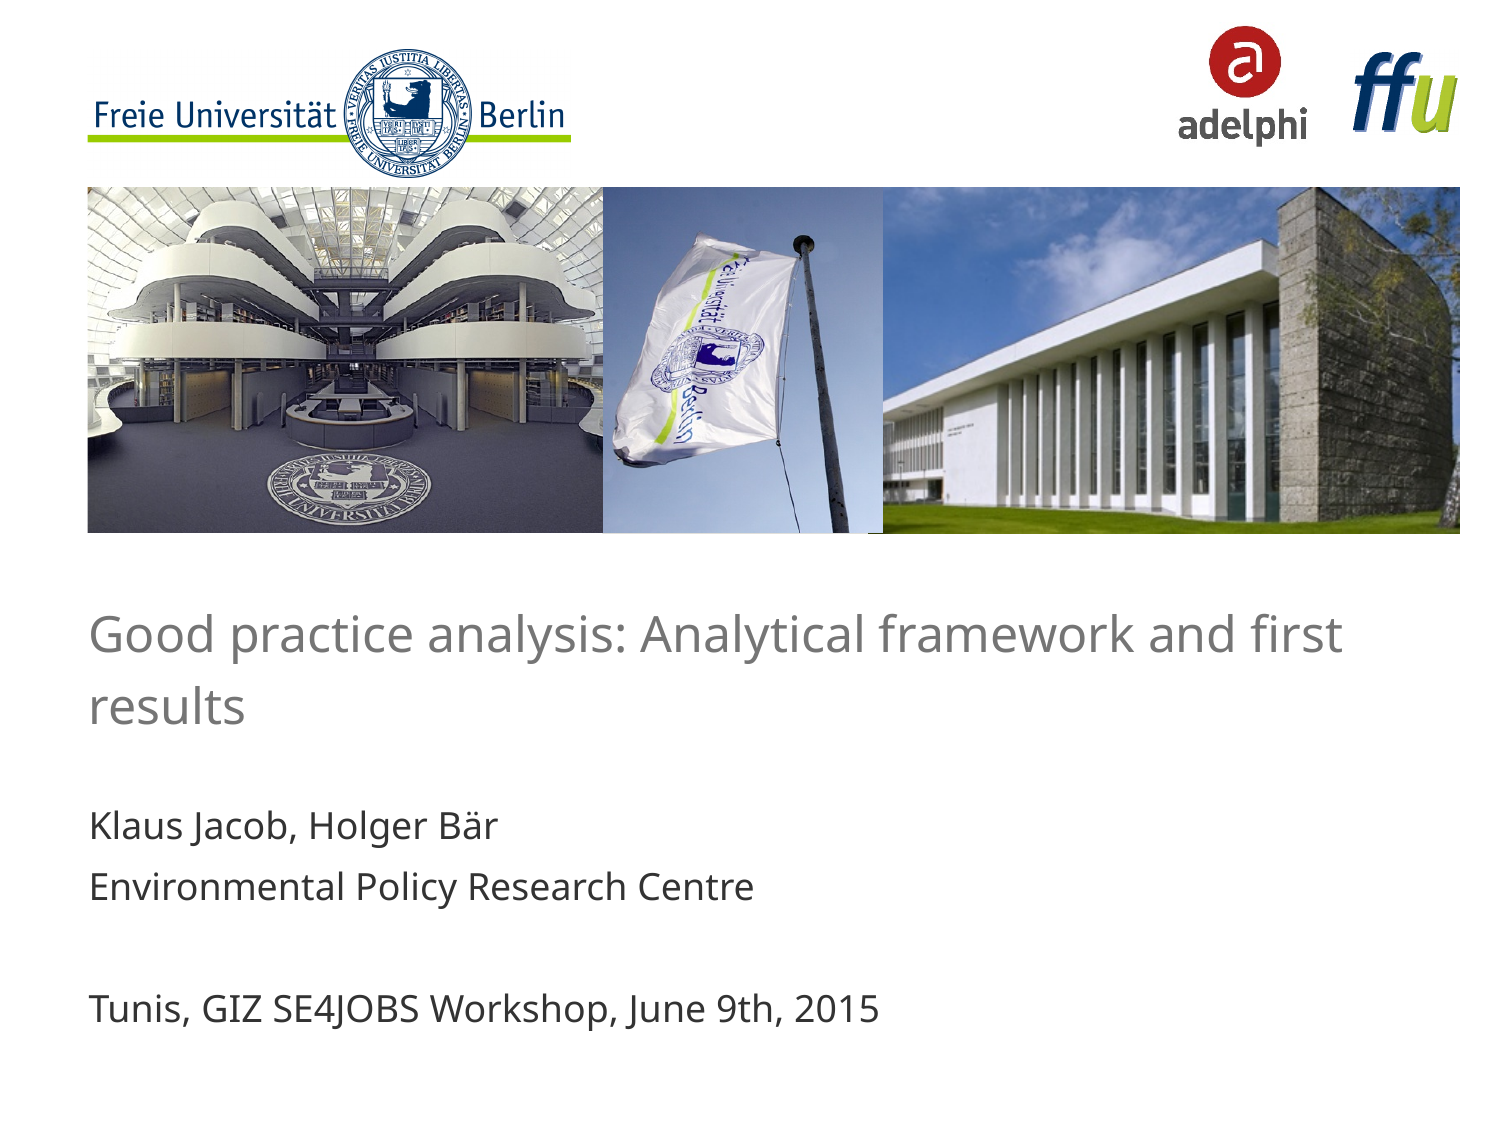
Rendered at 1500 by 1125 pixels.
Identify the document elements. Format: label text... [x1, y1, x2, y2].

picture [87, 49, 571, 178]
picture [1175, 22, 1310, 149]
title Good practice analysis: Analytical framework and first results [88, 590, 1477, 750]
picture [87, 187, 1460, 535]
picture [1350, 49, 1459, 135]
subtitle Klaus Jacob, Holger Bär Environmental Policy Research Centre Tunis, GIZ SE4JOBS Workshop, June 9th, 2015 [88, 796, 1459, 1037]
